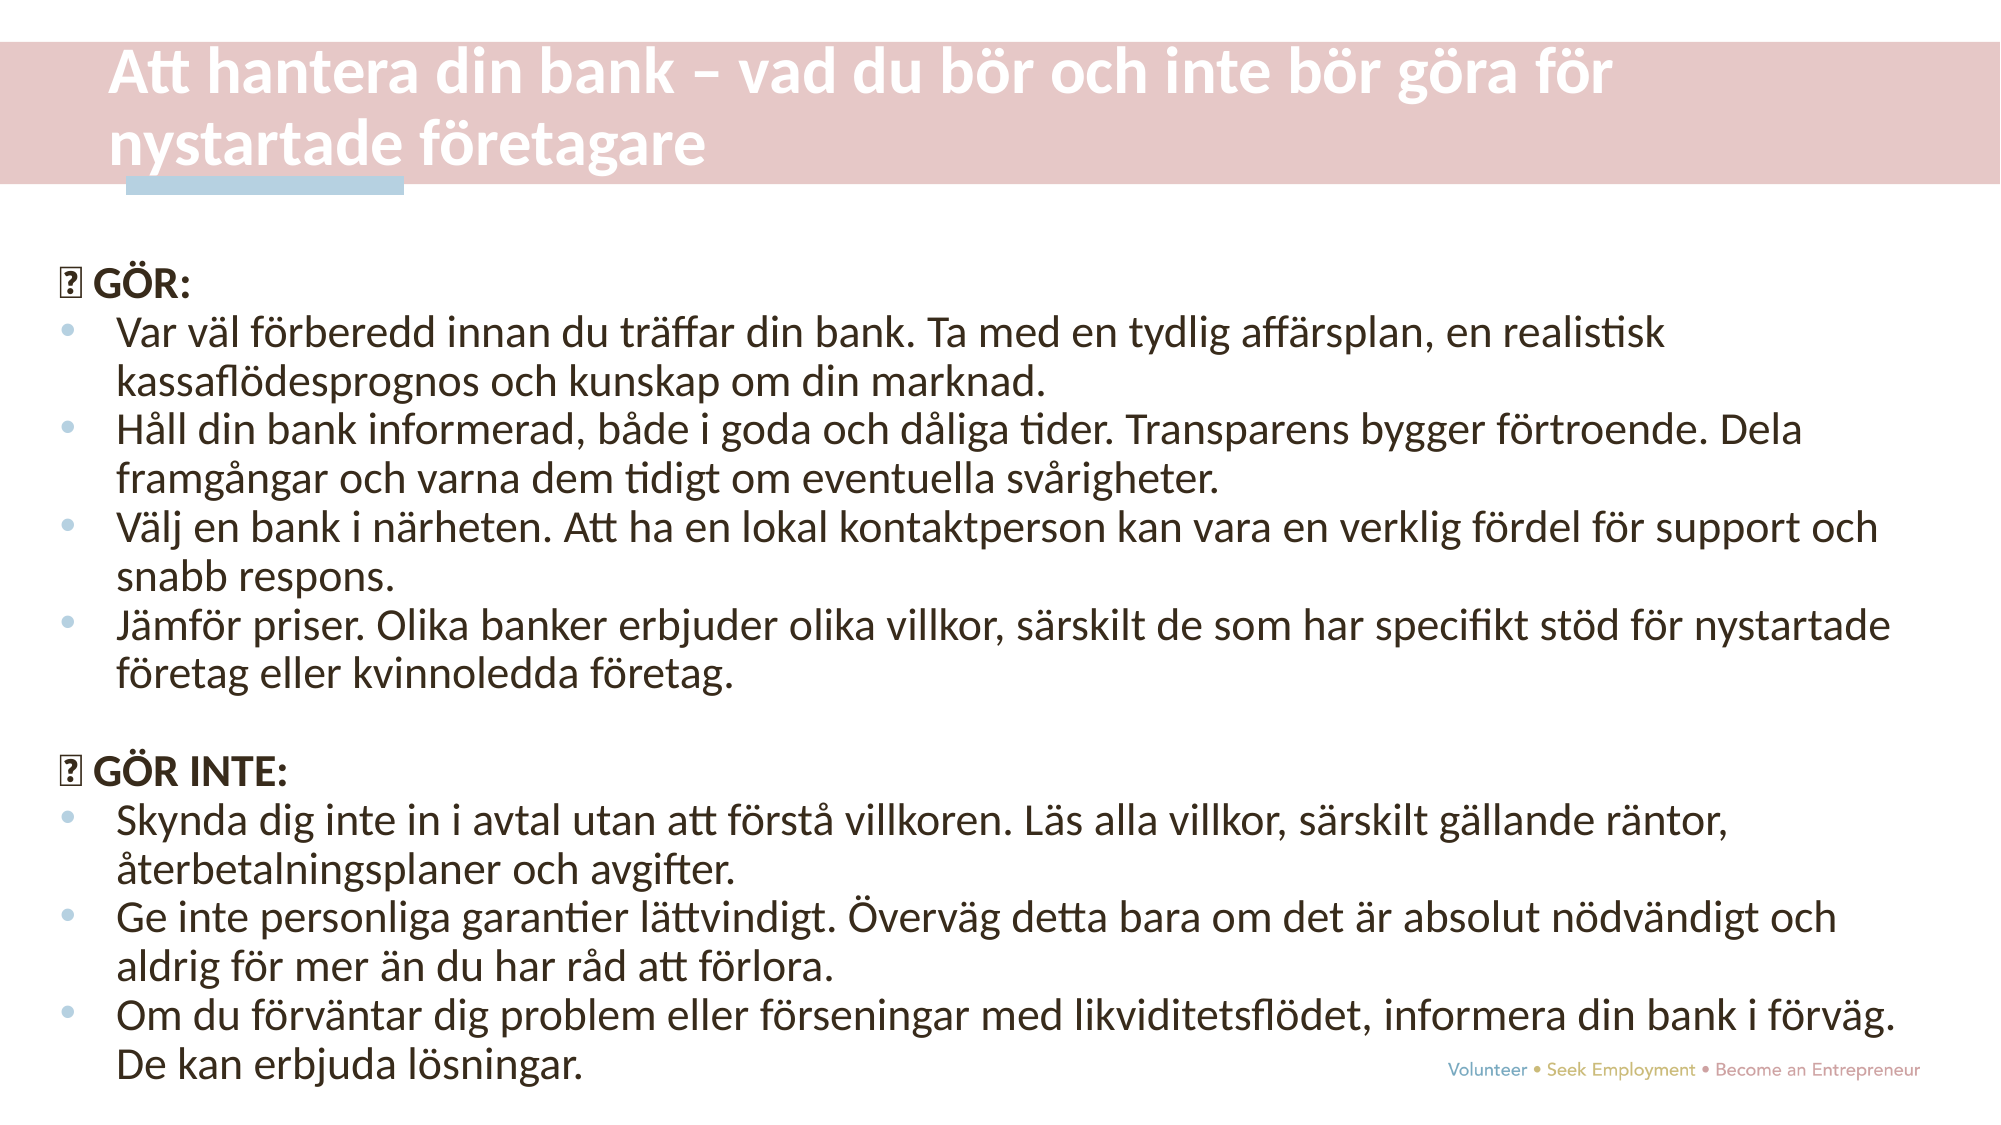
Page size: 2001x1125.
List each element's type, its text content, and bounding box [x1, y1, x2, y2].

picture [1418, 1046, 1971, 1103]
text_box ✅ GÖR: Var väl förberedd innan du träffar din bank. Ta med en tydlig affärsplan, en realistisk kassaflödesprognos och kunskap om din marknad. Håll din bank informerad, både i goda och dåliga tider. Transparens bygger förtroende. Dela framgångar och varna dem tidigt om eventuella svårigheter. Välj en bank i närheten. Att ha en lokal kontaktperson kan vara en verklig fördel för support och snabb respons. Jämför priser. Olika banker erbjuder olika villkor, särskilt de som har specifikt stöd för nystartade företag eller kvinnoledda företag. ❌ GÖR INTE: Skynda dig inte in i avtal utan att förstå villkoren. Läs alla villkor, särskilt gällande räntor, återbetalningsplaner och avgifter. Ge inte personliga garantier lättvindigt. Överväg detta bara om det är absolut nödvändigt och aldrig för mer än du har råd att förlora. Om du förväntar dig problem eller förseningar med likviditetsflödet, informera din bank i förväg. De kan erbjuda lösningar. [44, 202, 1956, 629]
list Att hantera din bank – vad du bör och inte bör göra för nystartade företagare [93, 99, 1884, 202]
